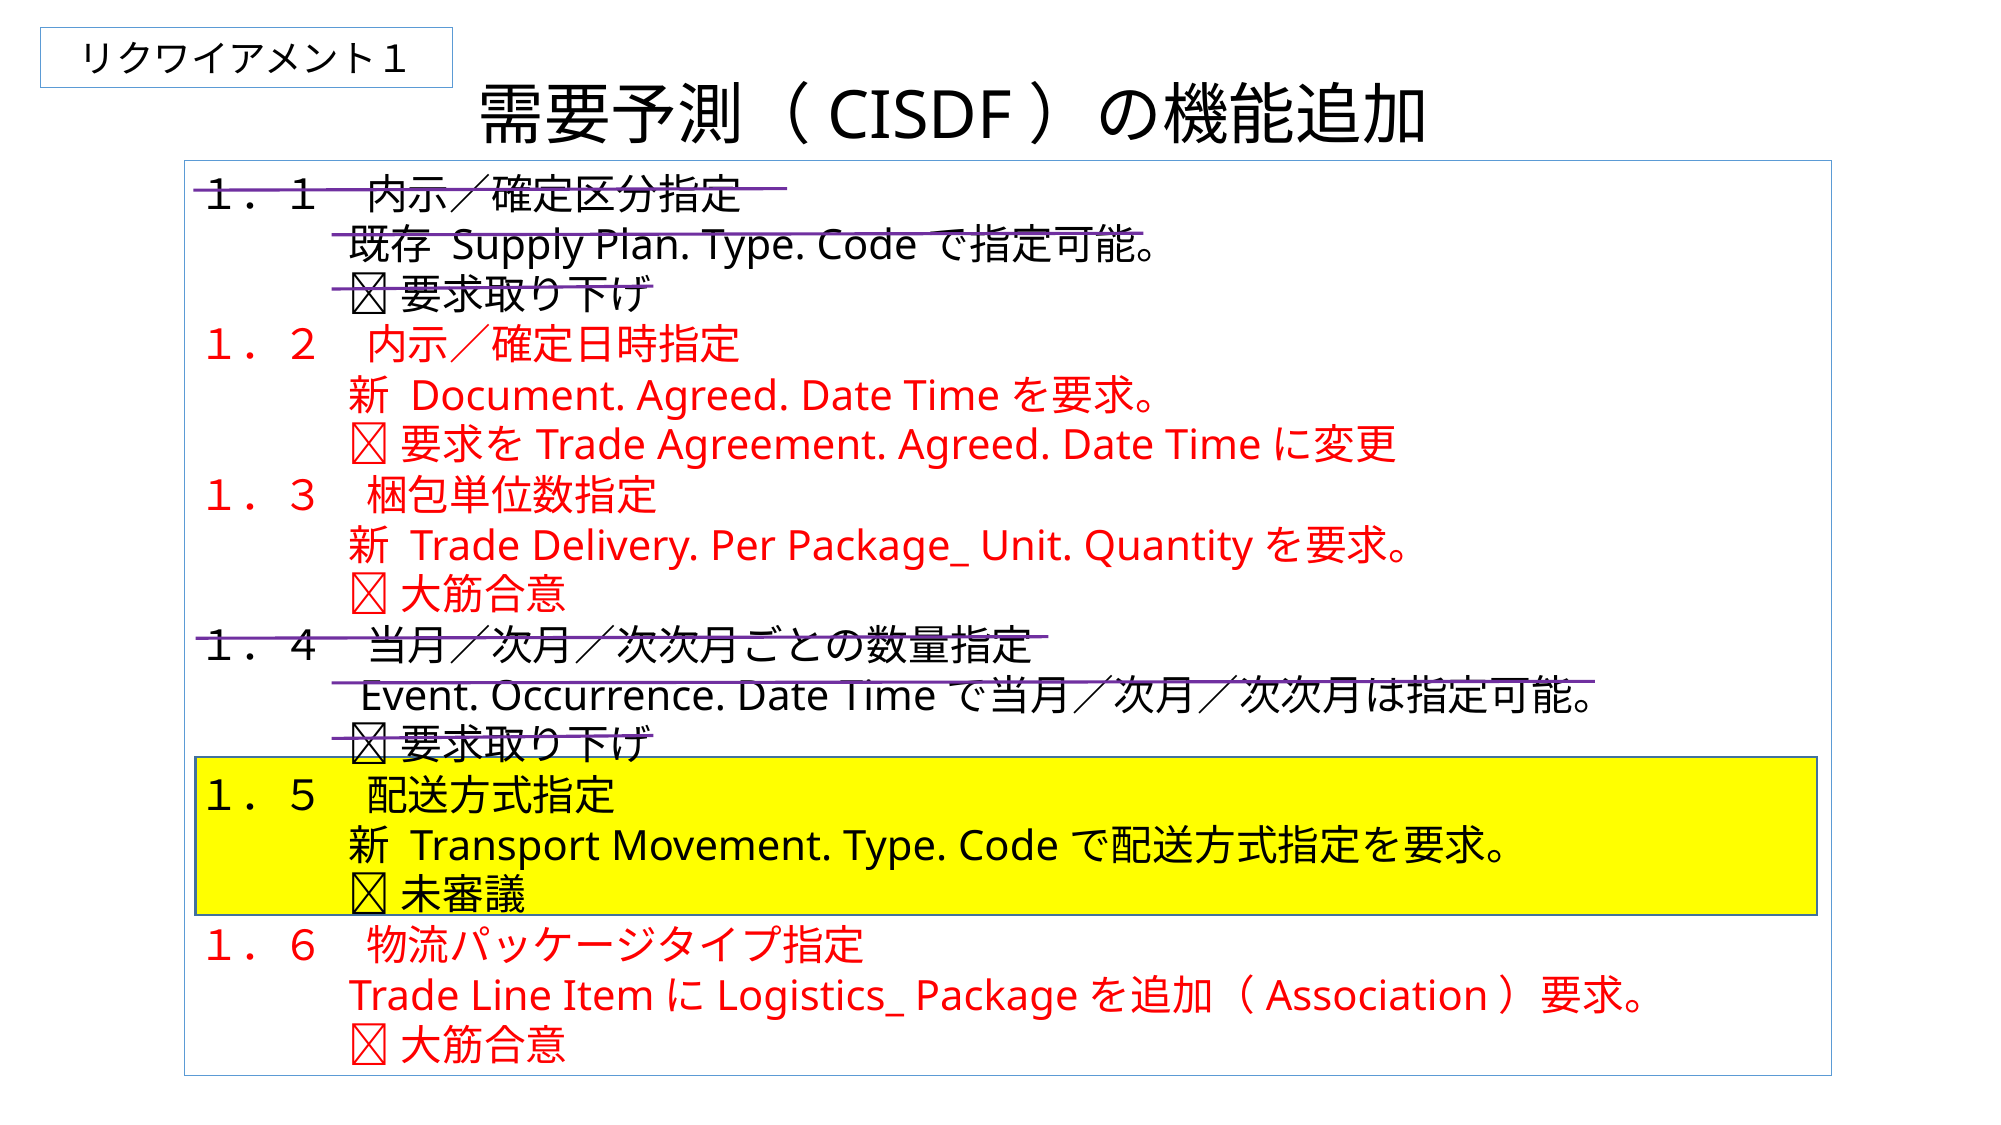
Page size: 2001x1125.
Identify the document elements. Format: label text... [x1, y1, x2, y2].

text_box リクワイアメント１ [40, 27, 453, 88]
text_box １．１ 内示／確定区分指定 既存 Supply Plan. Type. Codeで指定可能。 要求取り下げ １．２ 内示／確定日時指定 新 Document. Agreed. Date Timeを要求。 要求をTrade Agreement. Agreed. Date Timeに変更 １．３ 梱包単位数指定 新 Trade Delivery. Per Package_ Unit. Quantityを要求。 大筋合意 １．４ 当月／次月／次次月ごとの数量指定 Event. Occurrence. Date Timeで当月／次月／次次月は指定可能。 要求取り下げ １．５ 配送方式指定 新 Transport Movement. Type. Codeで配送方式指定を要求。 未審議 １．６ 物流パッケージタイプ指定 Trade Line ItemにLogistics_ Packageを追加（Association）要求。 大筋合意 [184, 160, 1832, 1076]
text_box 需要予測（CISDF）の機能追加 [462, 64, 1444, 160]
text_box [331, 735, 654, 739]
